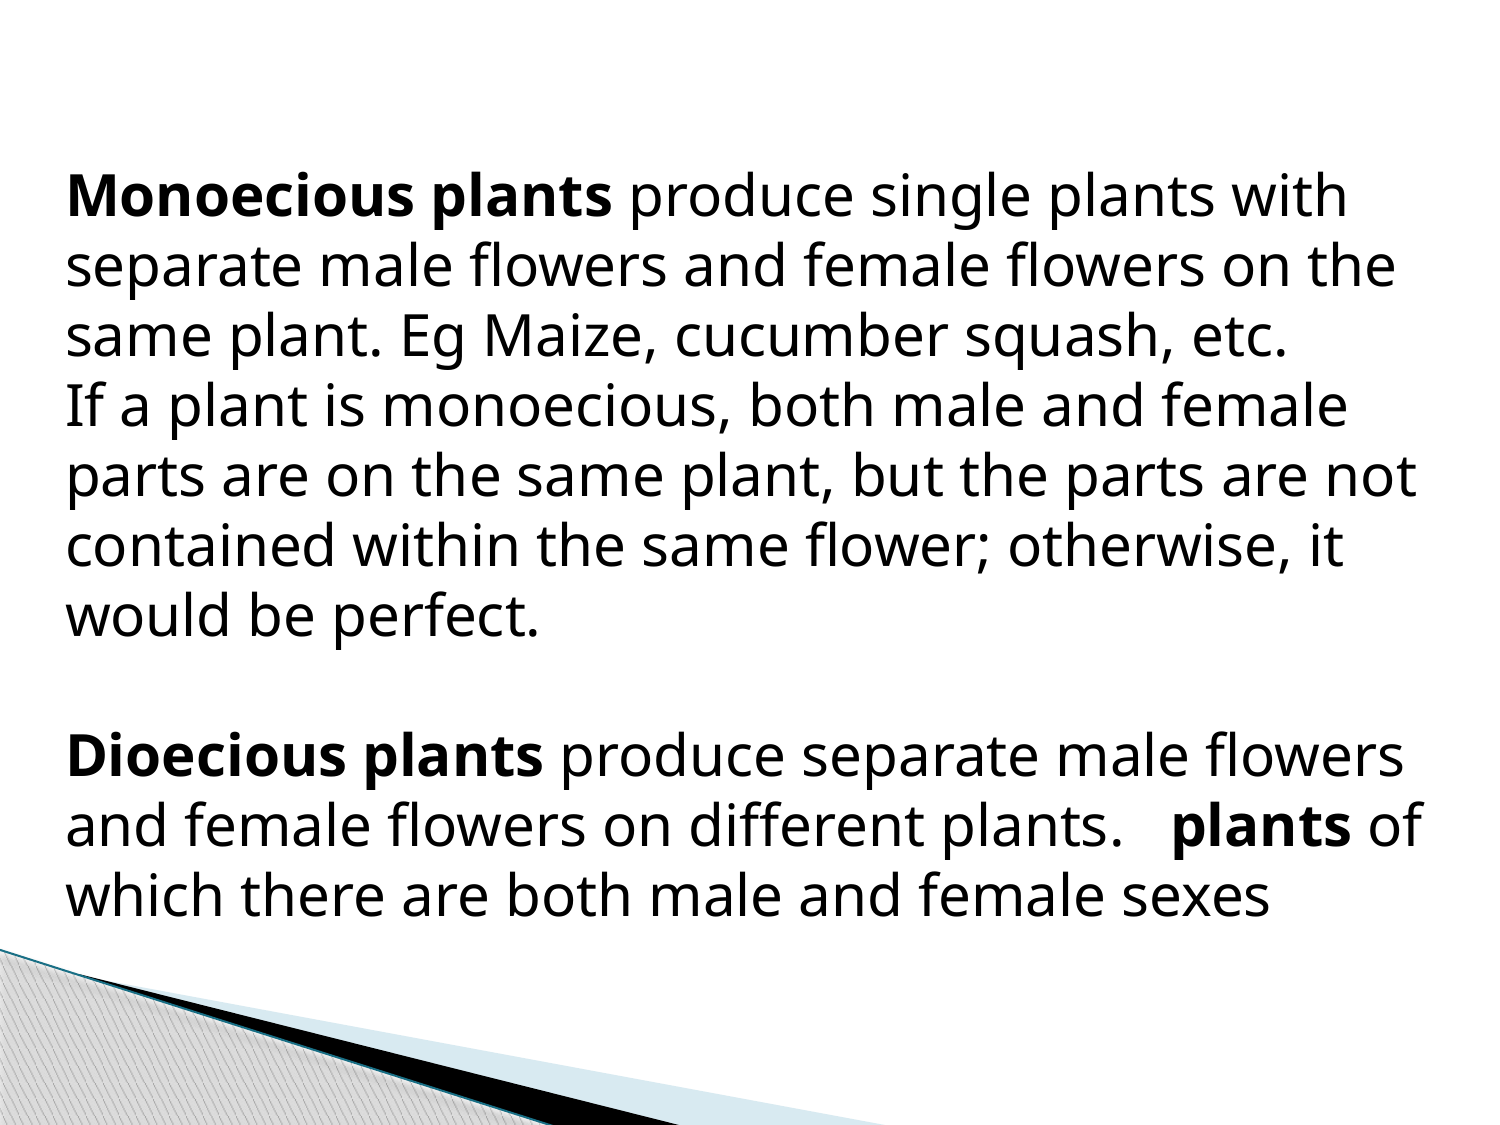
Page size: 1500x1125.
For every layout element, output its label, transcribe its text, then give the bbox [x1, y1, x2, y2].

text_box Monoecious plants produce single plants with separate male flowers and female flowers on the same plant. Eg Maize, cucumber squash, etc. If a plant is monoecious, both male and female parts are on the same plant, but the parts are not contained within the same flower; otherwise, it would be perfect. Dioecious plants produce separate male flowers and female flowers on different plants. plants of which there are both male and female sexes [49, 150, 1463, 935]
